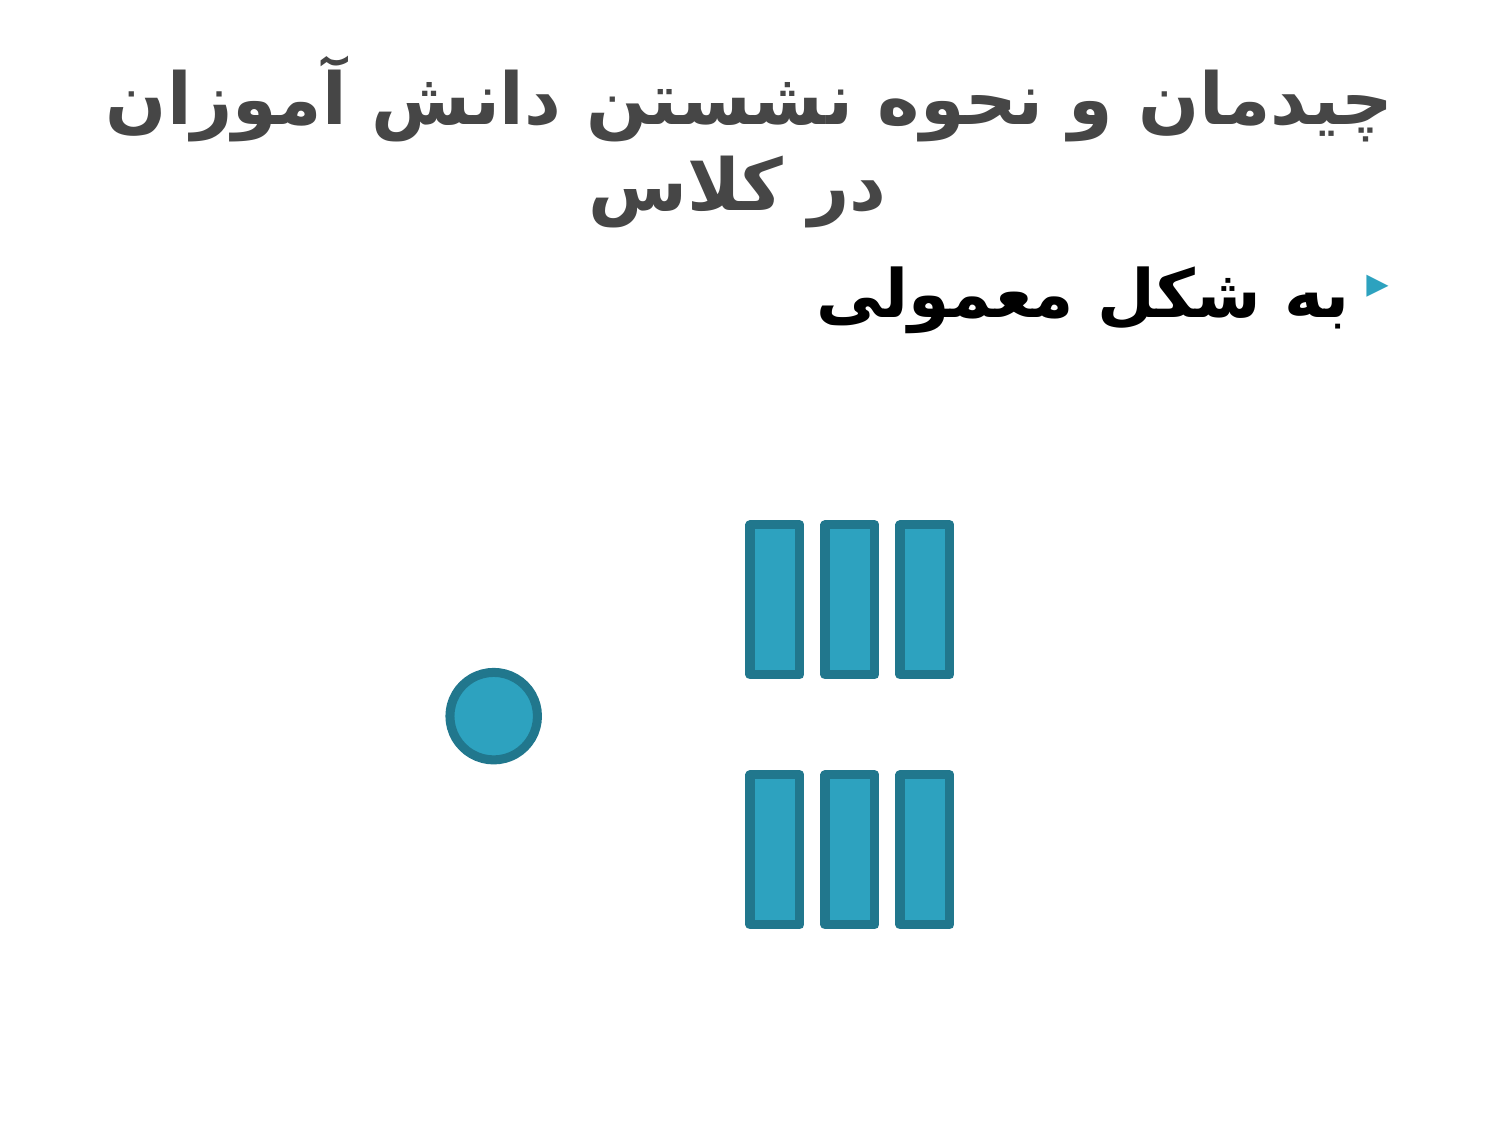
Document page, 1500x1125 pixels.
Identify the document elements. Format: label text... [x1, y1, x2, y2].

list به شکل معمولی [75, 243, 1425, 986]
text_box [820, 770, 879, 929]
text_box [820, 520, 879, 679]
text_box [895, 770, 954, 929]
text_box [745, 770, 804, 929]
text_box [745, 520, 804, 679]
text_box [445, 667, 542, 765]
text_box [895, 520, 954, 679]
title چیدمان و نحوه نشستن دانش آموزان در کلاس [75, 45, 1425, 233]
